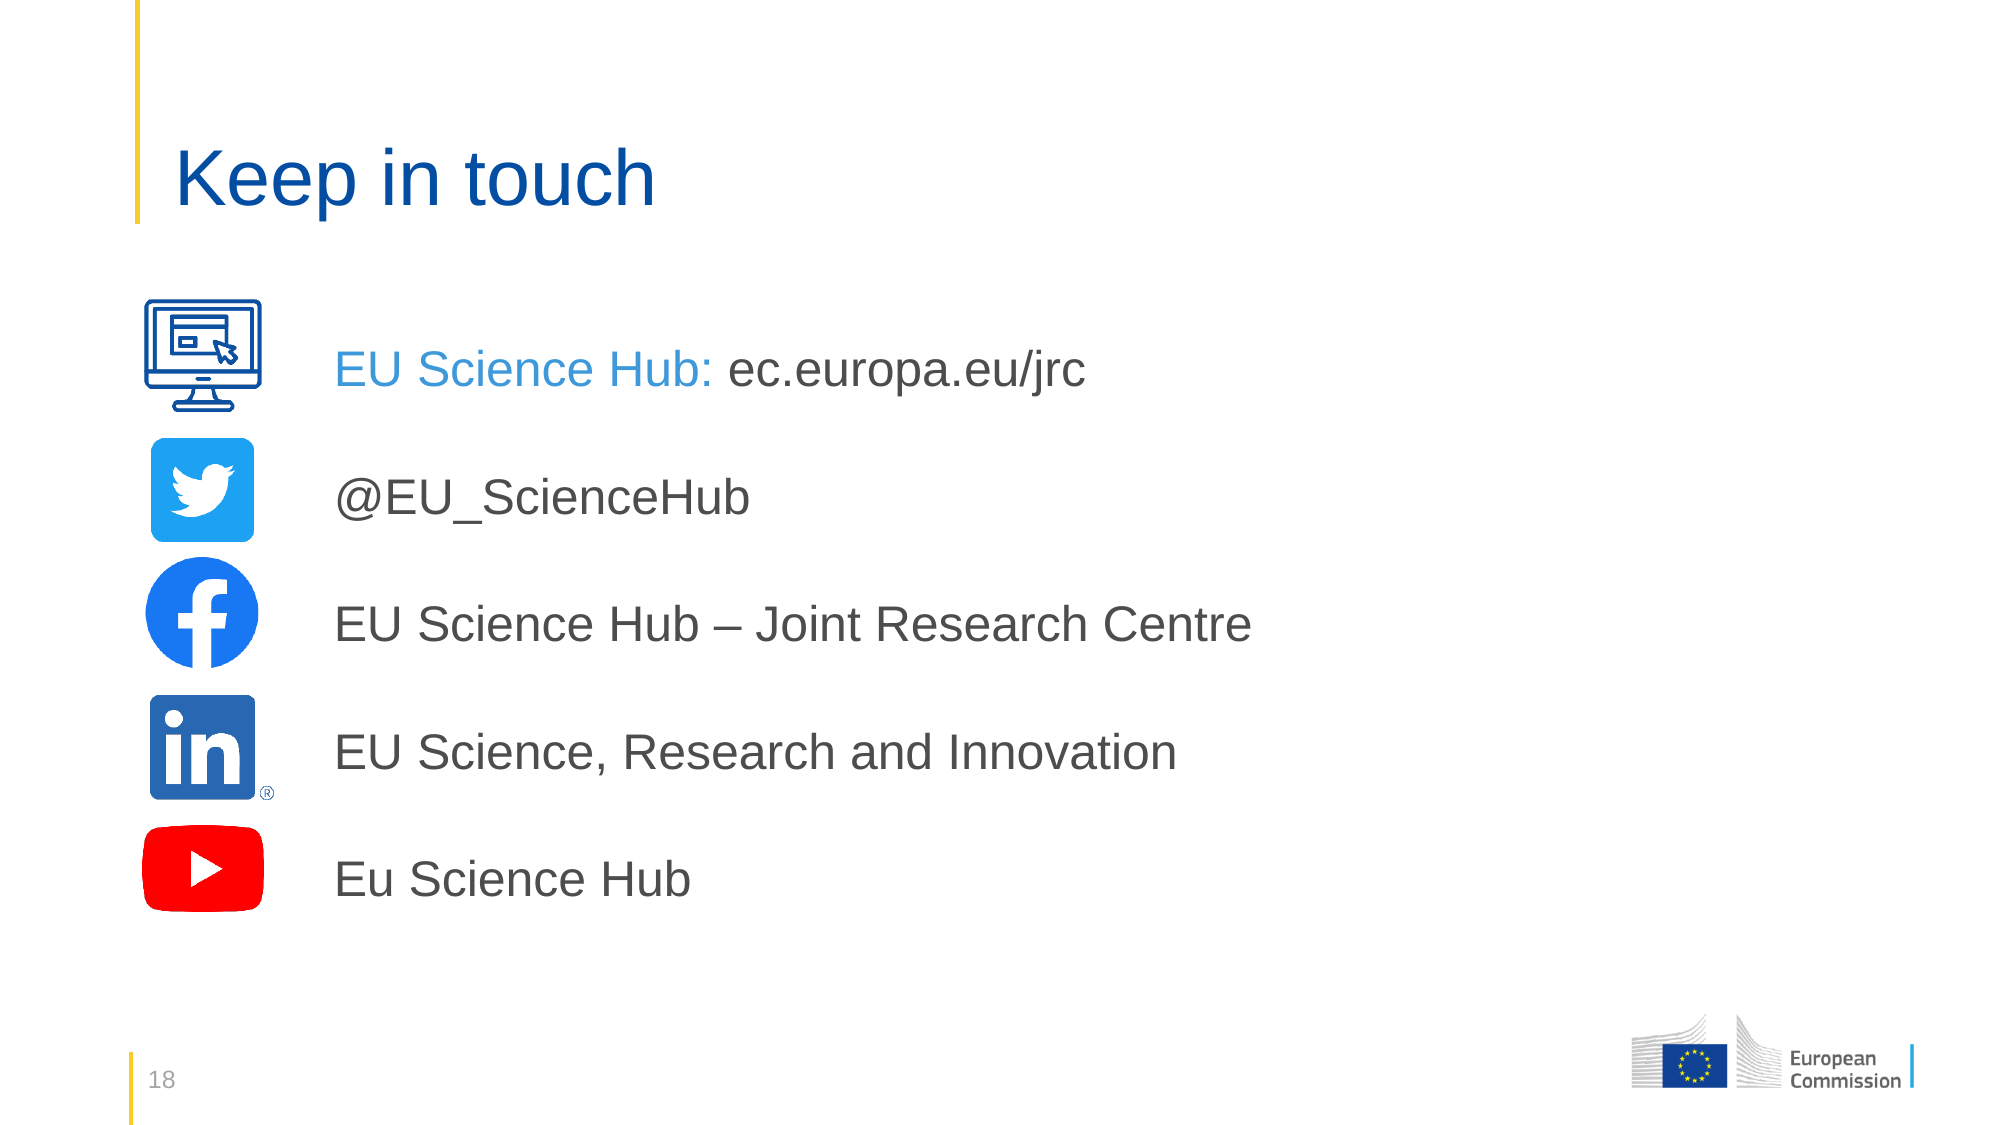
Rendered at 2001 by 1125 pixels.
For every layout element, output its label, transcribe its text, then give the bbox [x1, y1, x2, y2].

title Keep in touch [159, 94, 1843, 223]
picture [141, 825, 264, 912]
picture [142, 553, 261, 672]
picture [151, 438, 254, 542]
picture [1631, 1013, 1915, 1091]
list EU Science Hub: ec.europa.eu/jrc @EU_ScienceHub EU Science Hub – Joint Research Centre EU Science, Research and Innovation Eu Science Hub [318, 299, 1843, 984]
picture [134, 280, 271, 430]
picture [150, 695, 274, 800]
